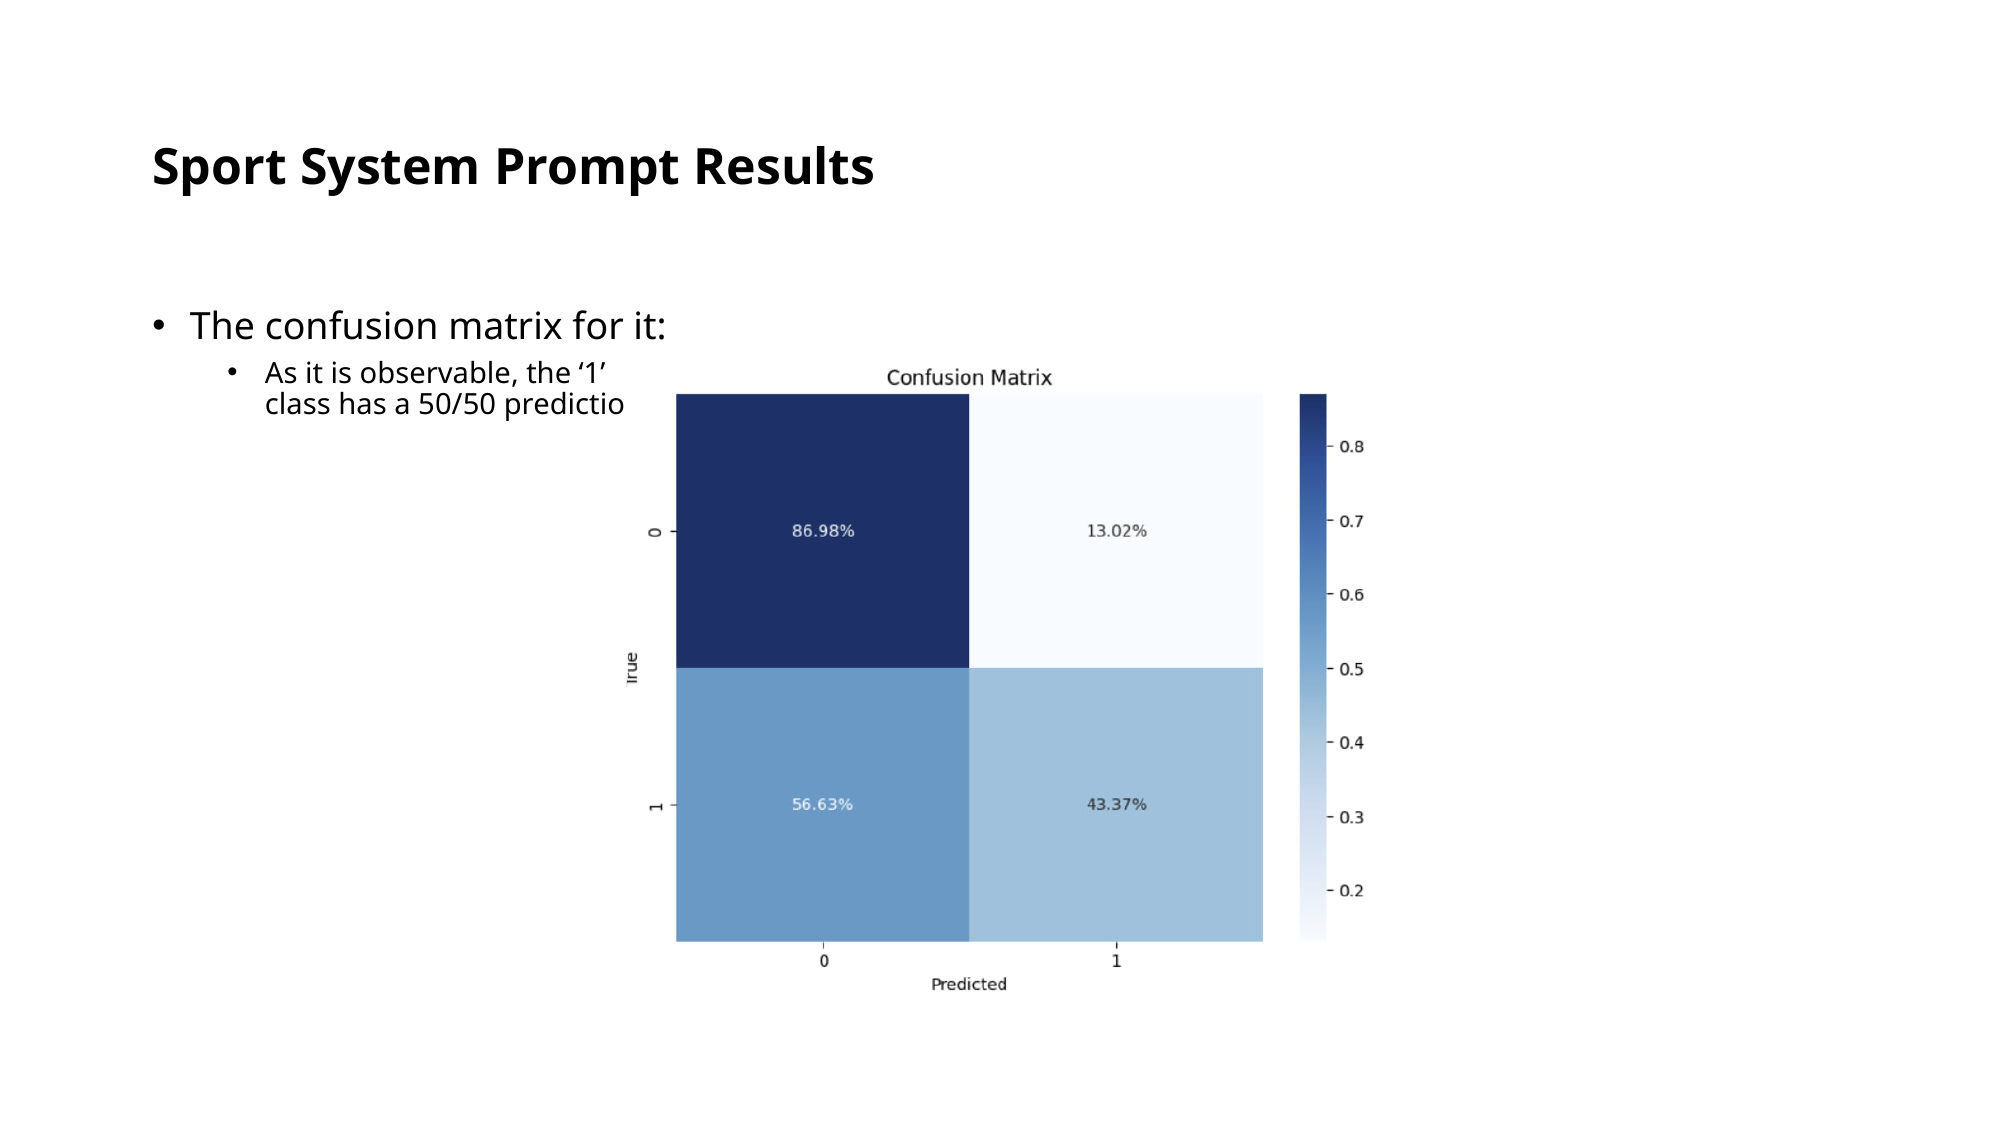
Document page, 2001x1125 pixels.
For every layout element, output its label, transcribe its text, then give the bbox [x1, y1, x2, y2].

title Sport System Prompt Results [137, 59, 1863, 278]
list The confusion matrix for it: As it is observable, the ‘1’ class has a 50/50 prediction. [137, 299, 1863, 1014]
picture [626, 356, 1374, 1003]
